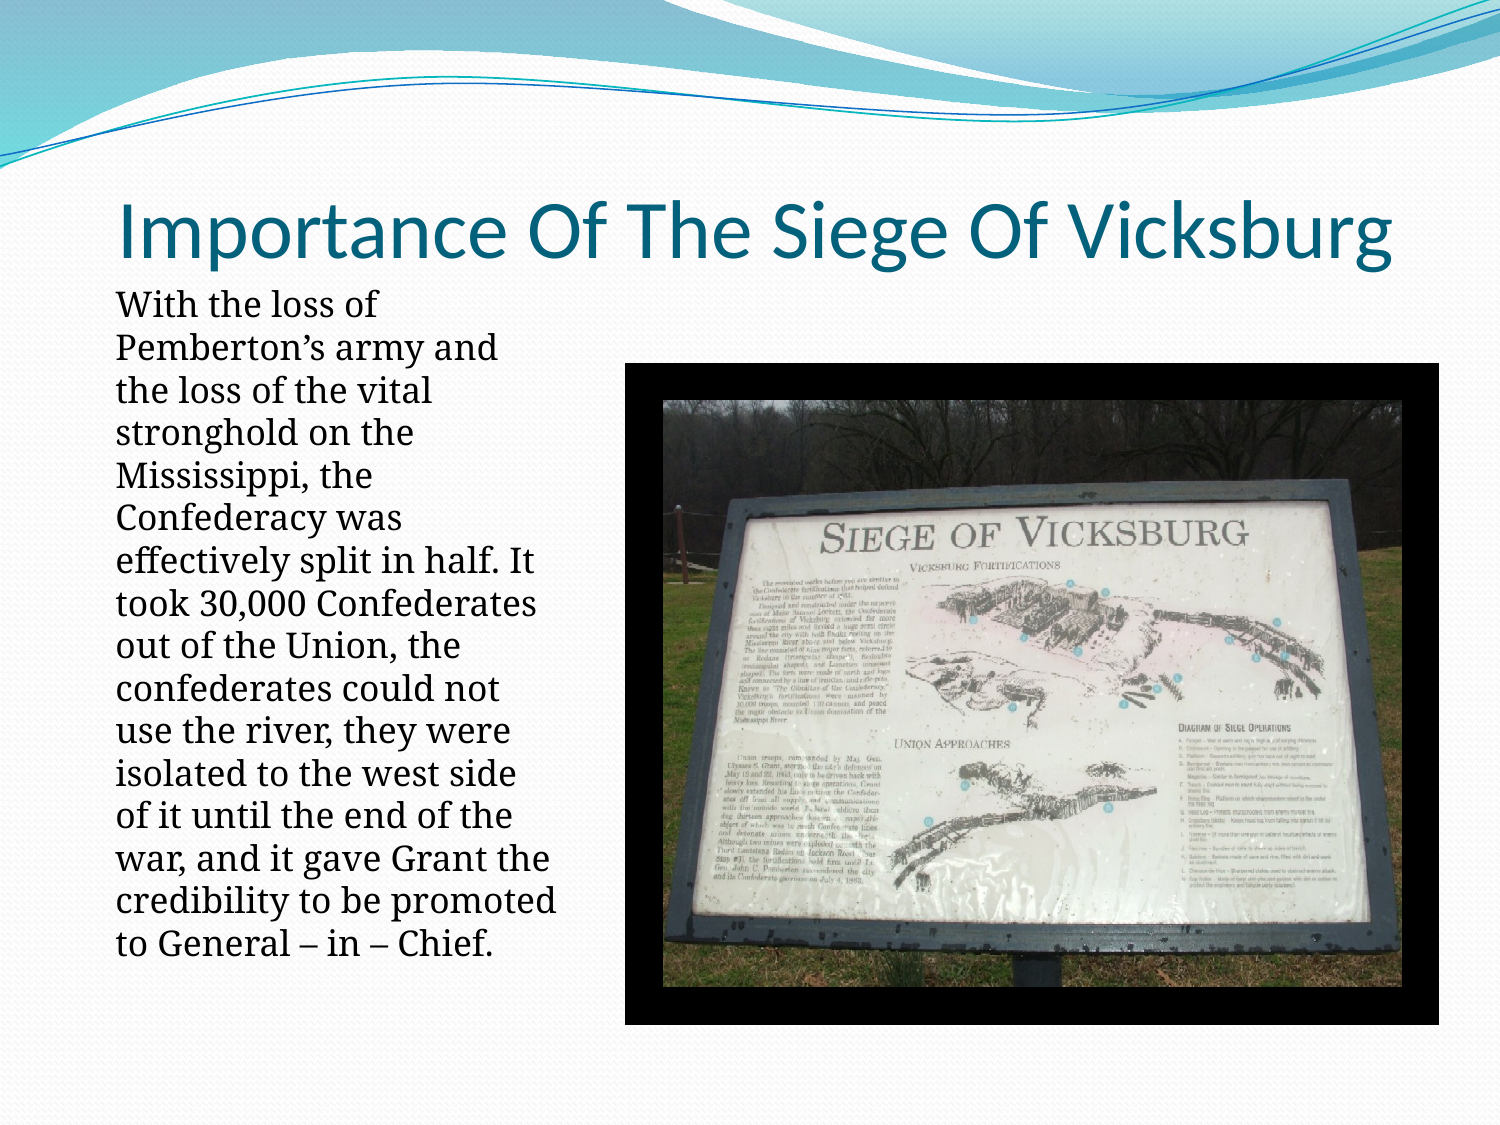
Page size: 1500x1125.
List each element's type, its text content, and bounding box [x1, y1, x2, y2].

title Importance Of The Siege Of Vicksburg [112, 84, 1400, 275]
list With the loss of Pemberton’s army and the loss of the vital stronghold on the Mississippi, the Confederacy was effectively split in half. It took 30,000 Confederates out of the Union, the confederates could not use the river, they were isolated to the west side of it until the end of the war, and it gave Grant the credibility to be promoted to General – in – Chief. [112, 275, 563, 1025]
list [662, 399, 1402, 988]
